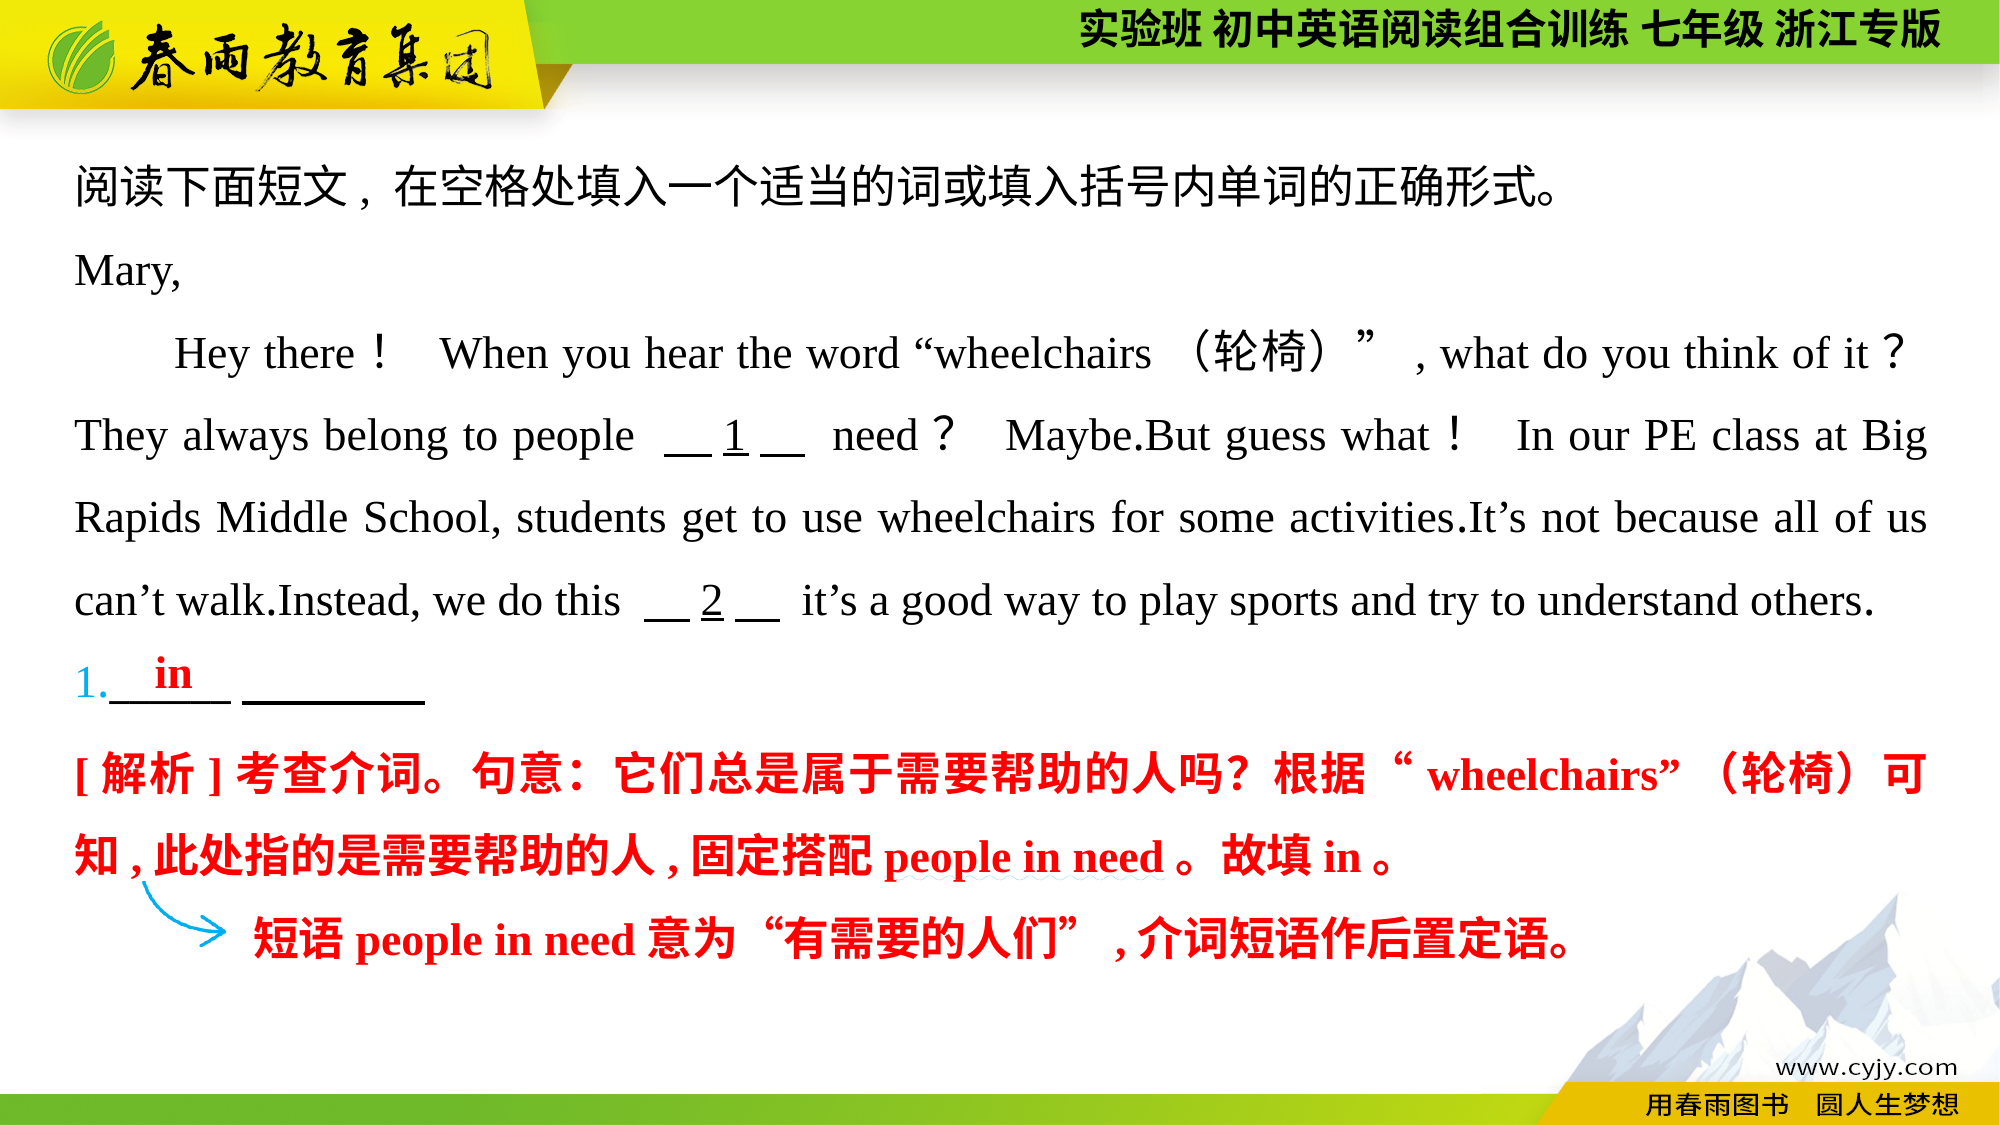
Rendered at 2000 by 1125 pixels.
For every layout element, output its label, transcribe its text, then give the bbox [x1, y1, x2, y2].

text_box in [139, 635, 208, 705]
list 阅读下面短文, 在空格处填入一个适当的词或填入括号内单词的正确形式。 Mary, Hey there！ When you hear the word “wheelchairs（轮椅）”, what do you think of it？ They always belong to people 1 need？ Maybe.But guess what！ In our PE class at Big Rapids Middle School, students get to use wheelchairs for some activities.It’s not because all of us can’t walk.Instead, we do this 2 it’s a good way to play sports and try to understand others. 1.______ [59, 122, 1944, 709]
text_box [解析]考查介词。句意：它们总是属于需要帮助的人吗？根据“wheelchairs”（轮椅）可知,此处指的是需要帮助的人,固定搭配people in need。故填in。 短语people in need意为“有需要的人们”,介词短语作后置定语。 [59, 709, 1944, 972]
picture [0, 0, 2000, 1125]
